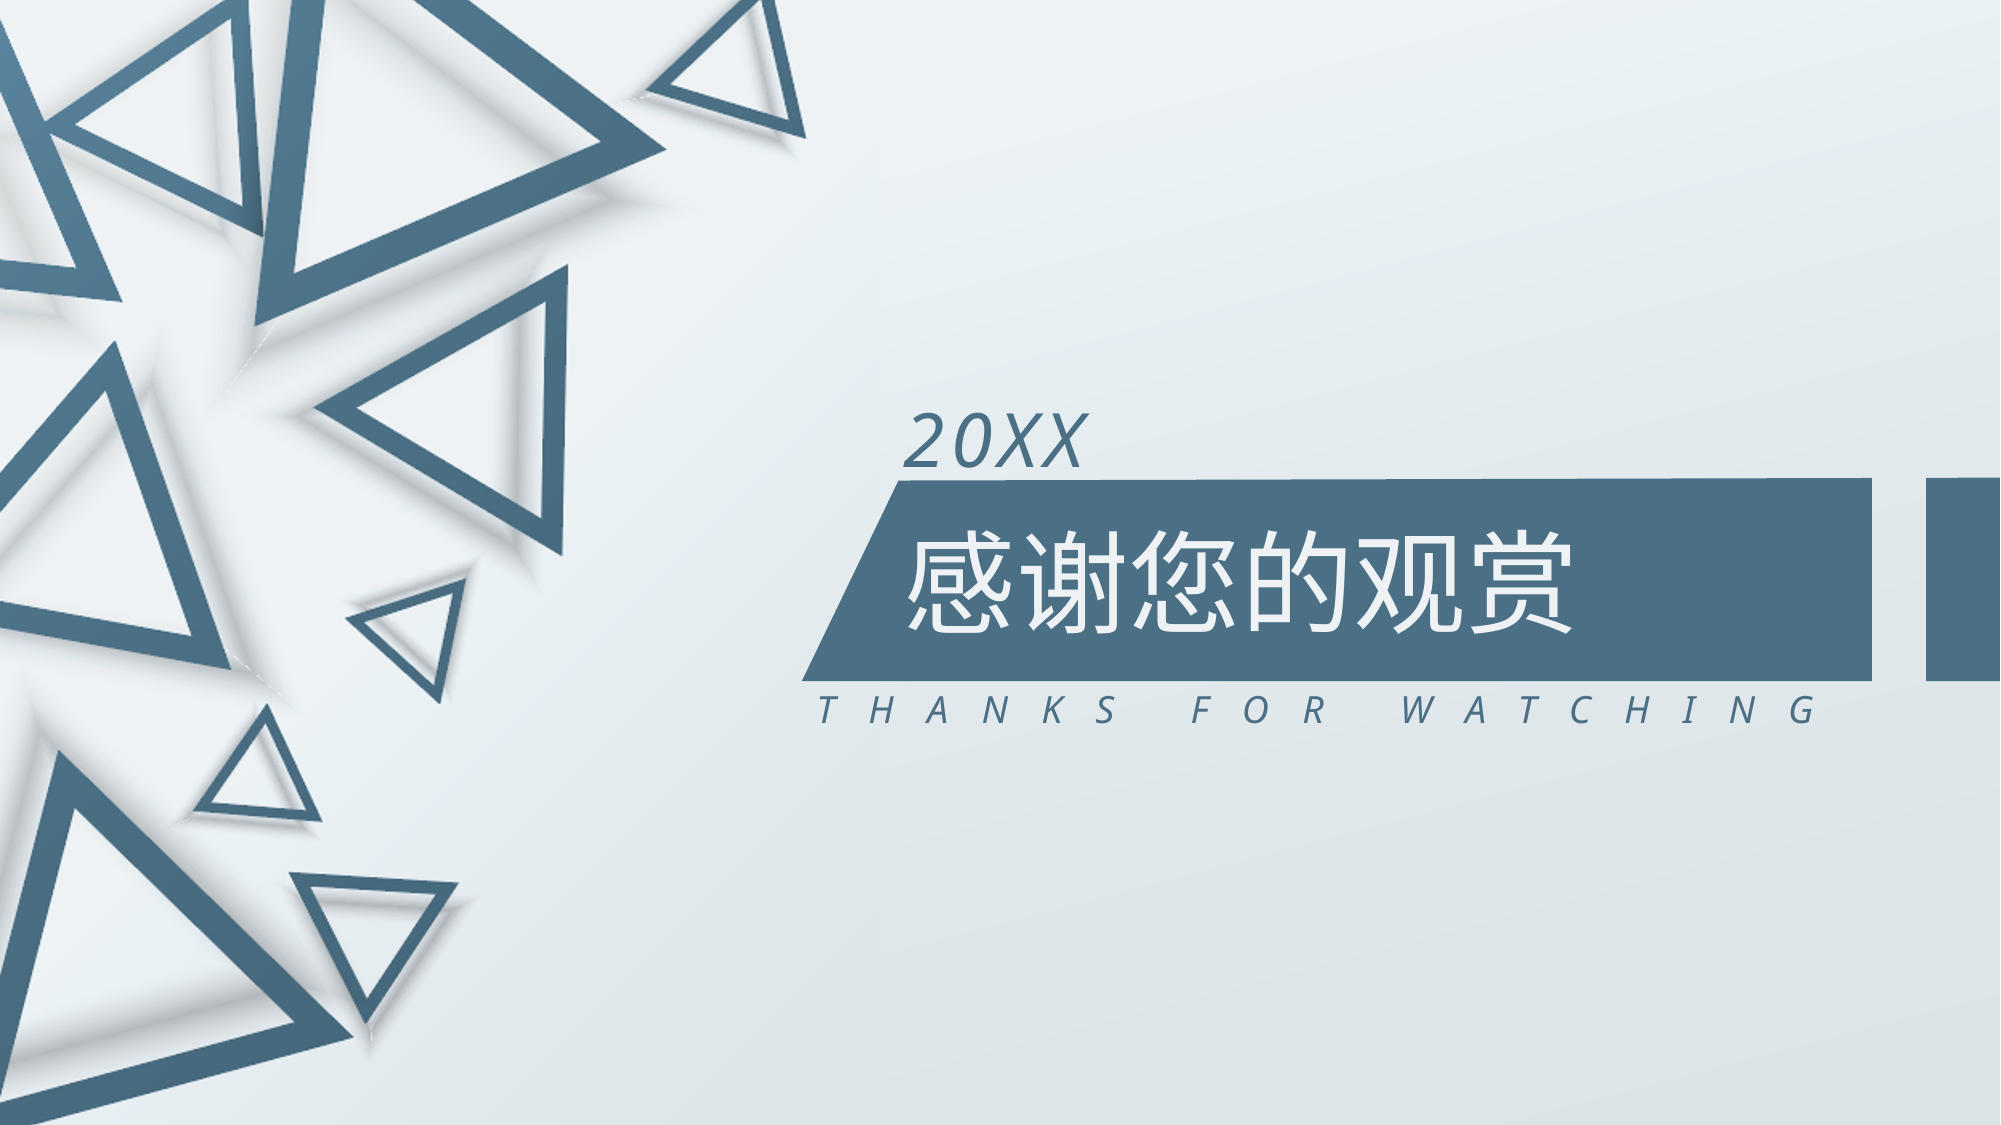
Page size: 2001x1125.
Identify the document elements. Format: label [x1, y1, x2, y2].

text_box [801, 318, 2000, 954]
picture [0, 0, 2001, 1125]
